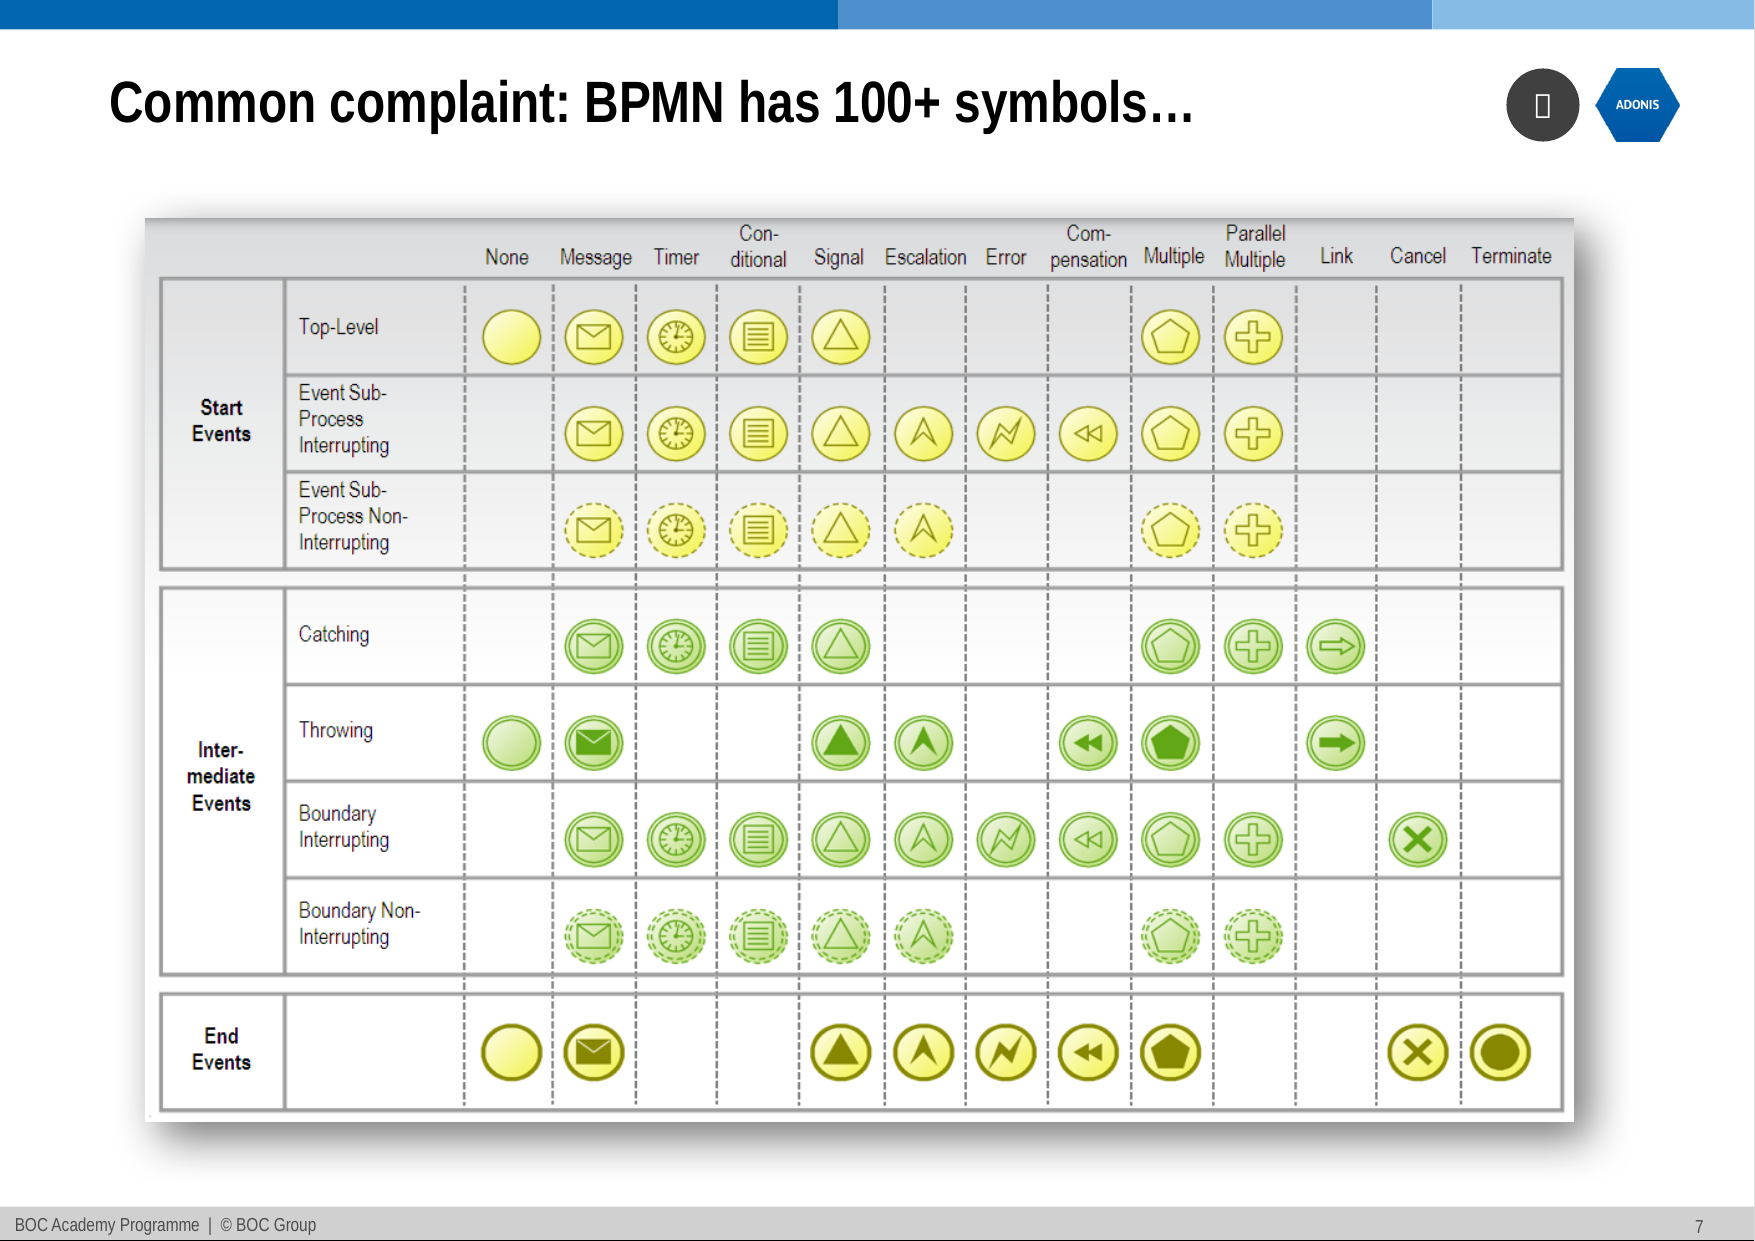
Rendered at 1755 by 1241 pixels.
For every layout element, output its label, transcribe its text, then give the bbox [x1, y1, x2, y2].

picture [144, 218, 1575, 1122]
picture [1595, 68, 1680, 142]
title Common complaint: BPMN has 100+ symbols… [109, 55, 1595, 156]
